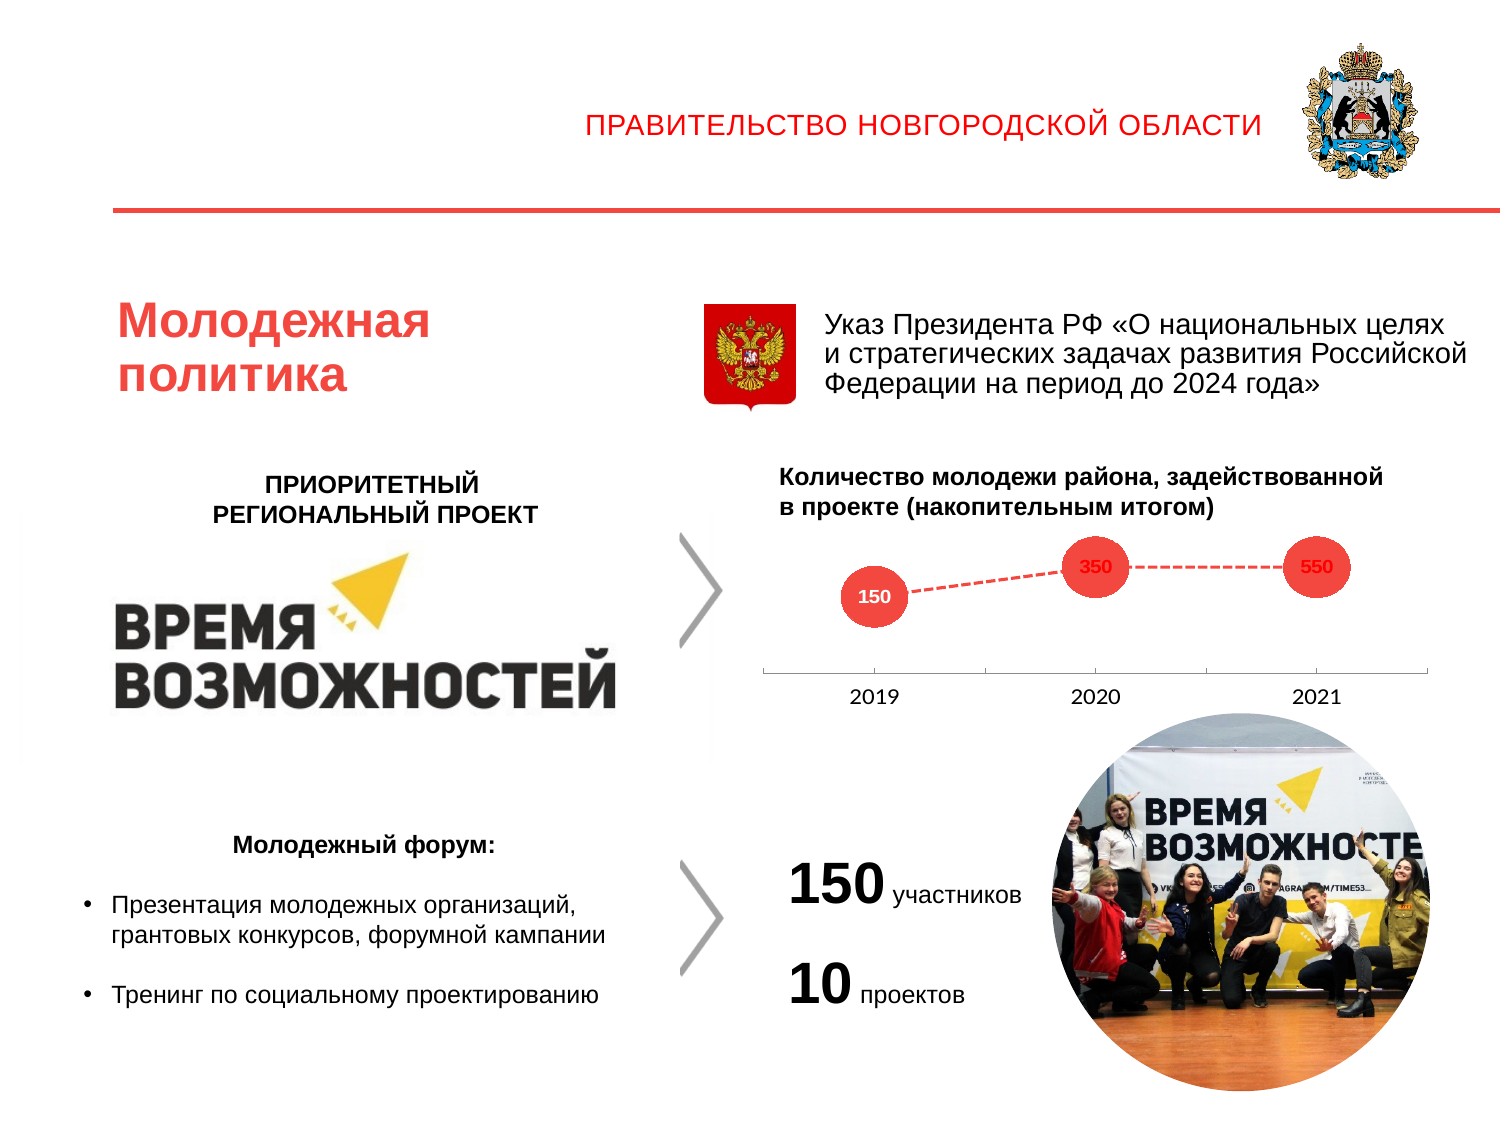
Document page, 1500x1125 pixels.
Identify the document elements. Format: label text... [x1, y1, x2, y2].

picture [1051, 714, 1430, 1092]
picture [1302, 43, 1419, 179]
text_box Количество молодежи района, задействованной в проекте (накопительным итогом) [764, 453, 1500, 528]
chart [749, 536, 1442, 714]
title Молодежная политика [103, 287, 681, 505]
picture [704, 303, 796, 412]
text_box Молодежный форум: Презентация молодежных организаций, грантовых конкурсов, форумной кампании Тренинг по социальному проектированию [68, 821, 661, 1016]
text_box Указ Президента РФ «О национальных целях и стратегических задачах развития Российской Федерации на период до 2024 года» [809, 304, 1500, 407]
text_box ПРАВИТЕЛЬСТВО НОВГОРОДСКОЙ ОБЛАСТИ [570, 102, 1302, 147]
text_box ПРИОРИТЕТНЫЙ РЕГИОНАЛЬНЫЙ ПРОЕКТ [197, 460, 554, 510]
picture [648, 884, 780, 952]
text_box 150 участников 10 проектов [773, 837, 1051, 1053]
picture [18, 510, 747, 764]
